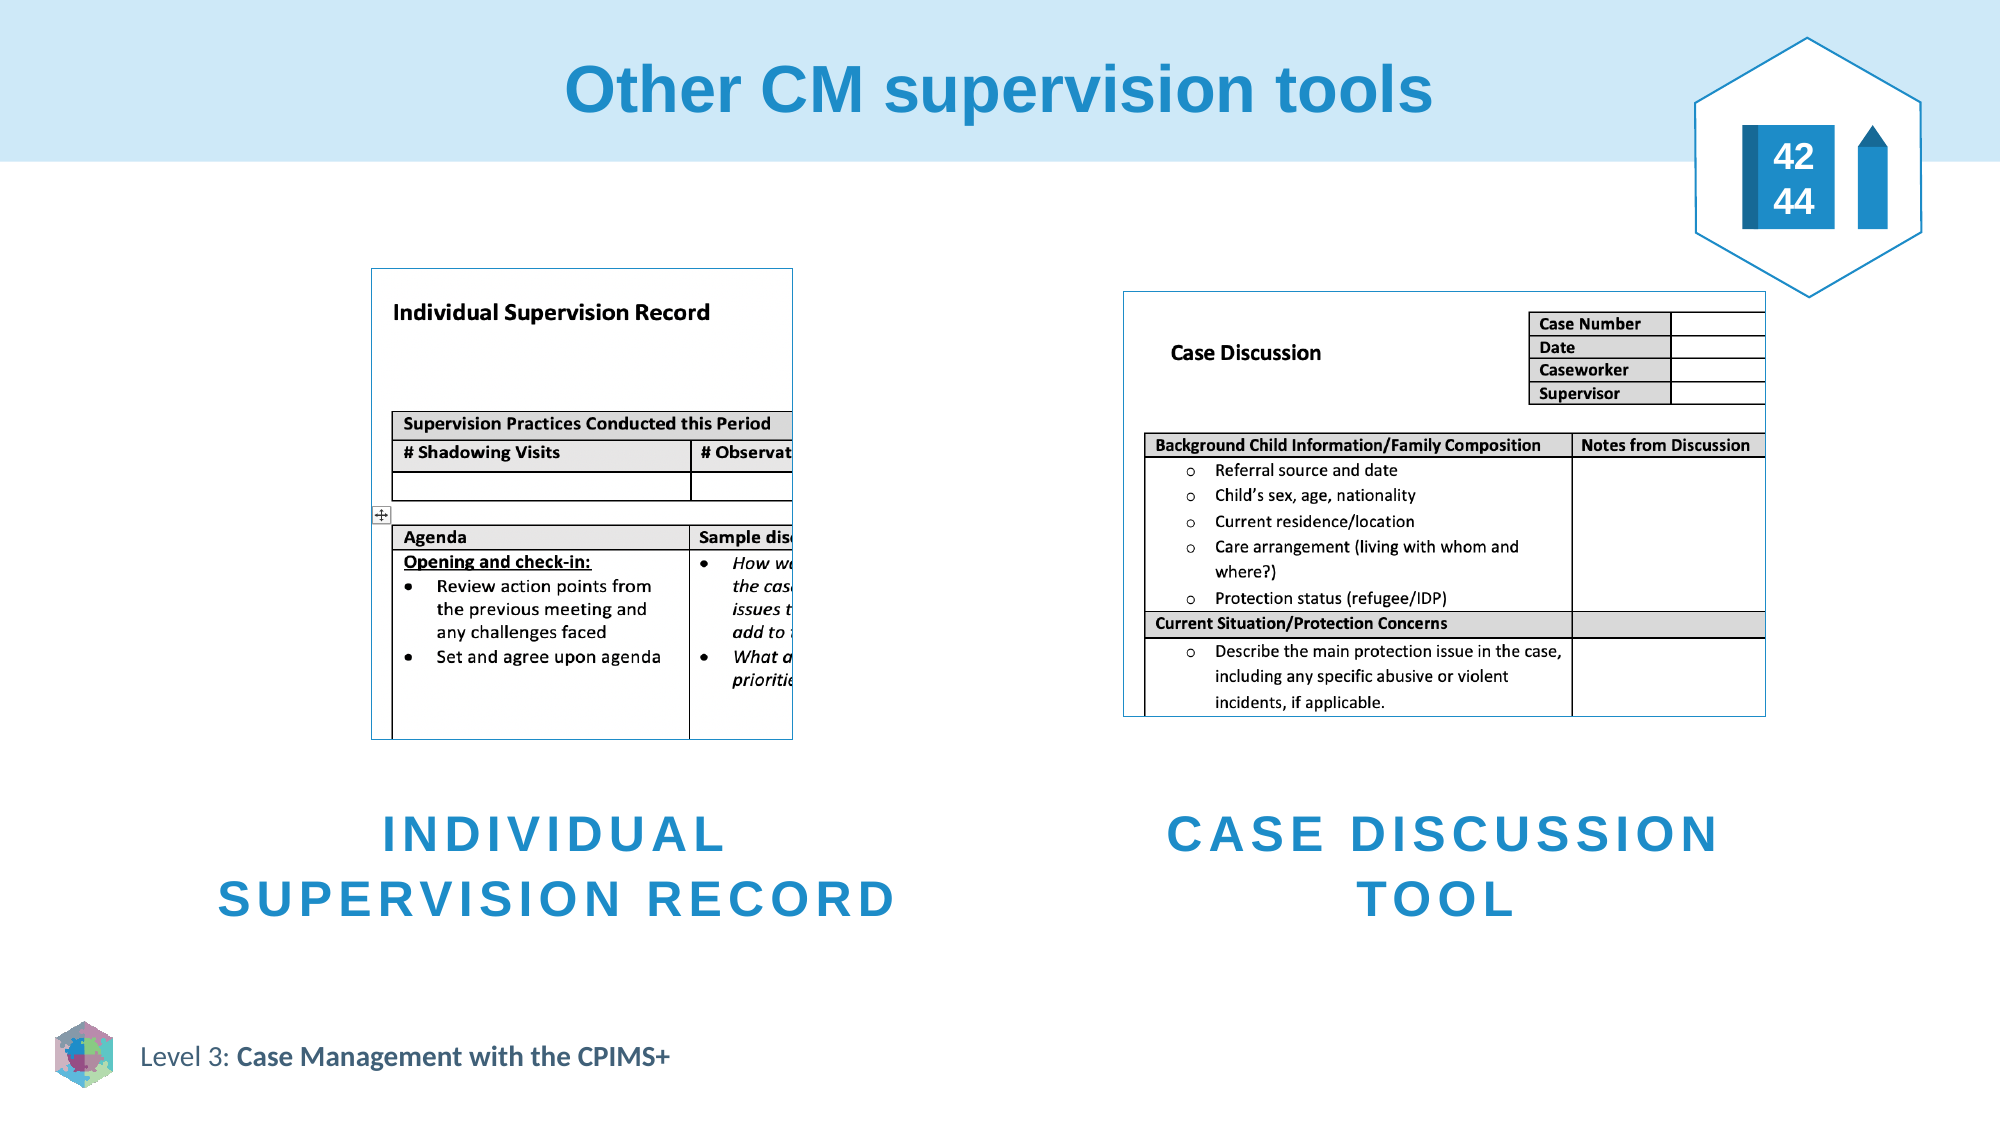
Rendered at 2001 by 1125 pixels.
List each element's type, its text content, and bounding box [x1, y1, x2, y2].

text_box CASE DISCUSSION TOOL [1139, 790, 1750, 934]
picture [371, 268, 793, 740]
picture [55, 1021, 113, 1088]
text_box INDIVIDUAL SUPERVISION RECORD [185, 790, 927, 934]
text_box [1677, 55, 1939, 280]
title Other CM supervision tools [137, 19, 1863, 163]
picture [1123, 291, 1766, 717]
